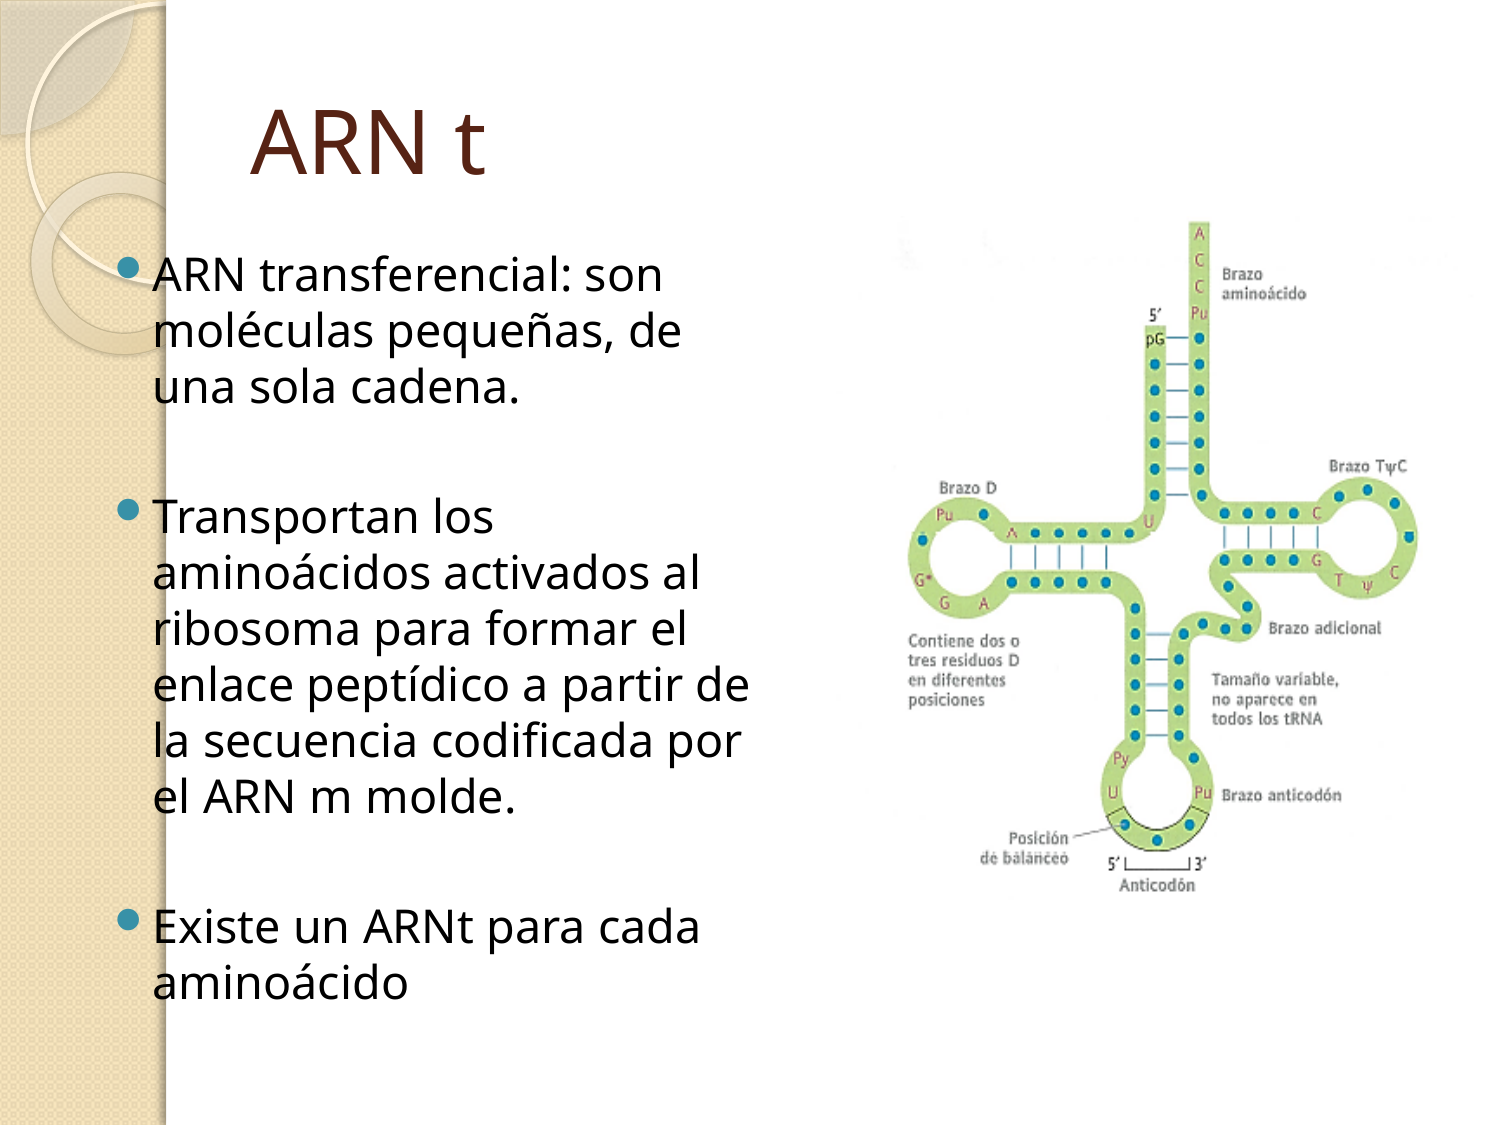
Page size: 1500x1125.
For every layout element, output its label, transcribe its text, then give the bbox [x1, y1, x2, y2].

list ARN transferencial: son moléculas pequeñas, de una sola cadena. Transportan los aminoácidos activados al ribosoma para formar el enlace peptídico a partir de la secuencia codificada por el ARN m molde. Existe un ARNt para cada aminoácido [88, 237, 786, 1025]
picture [832, 215, 1488, 941]
title ARN t [235, 45, 1466, 233]
